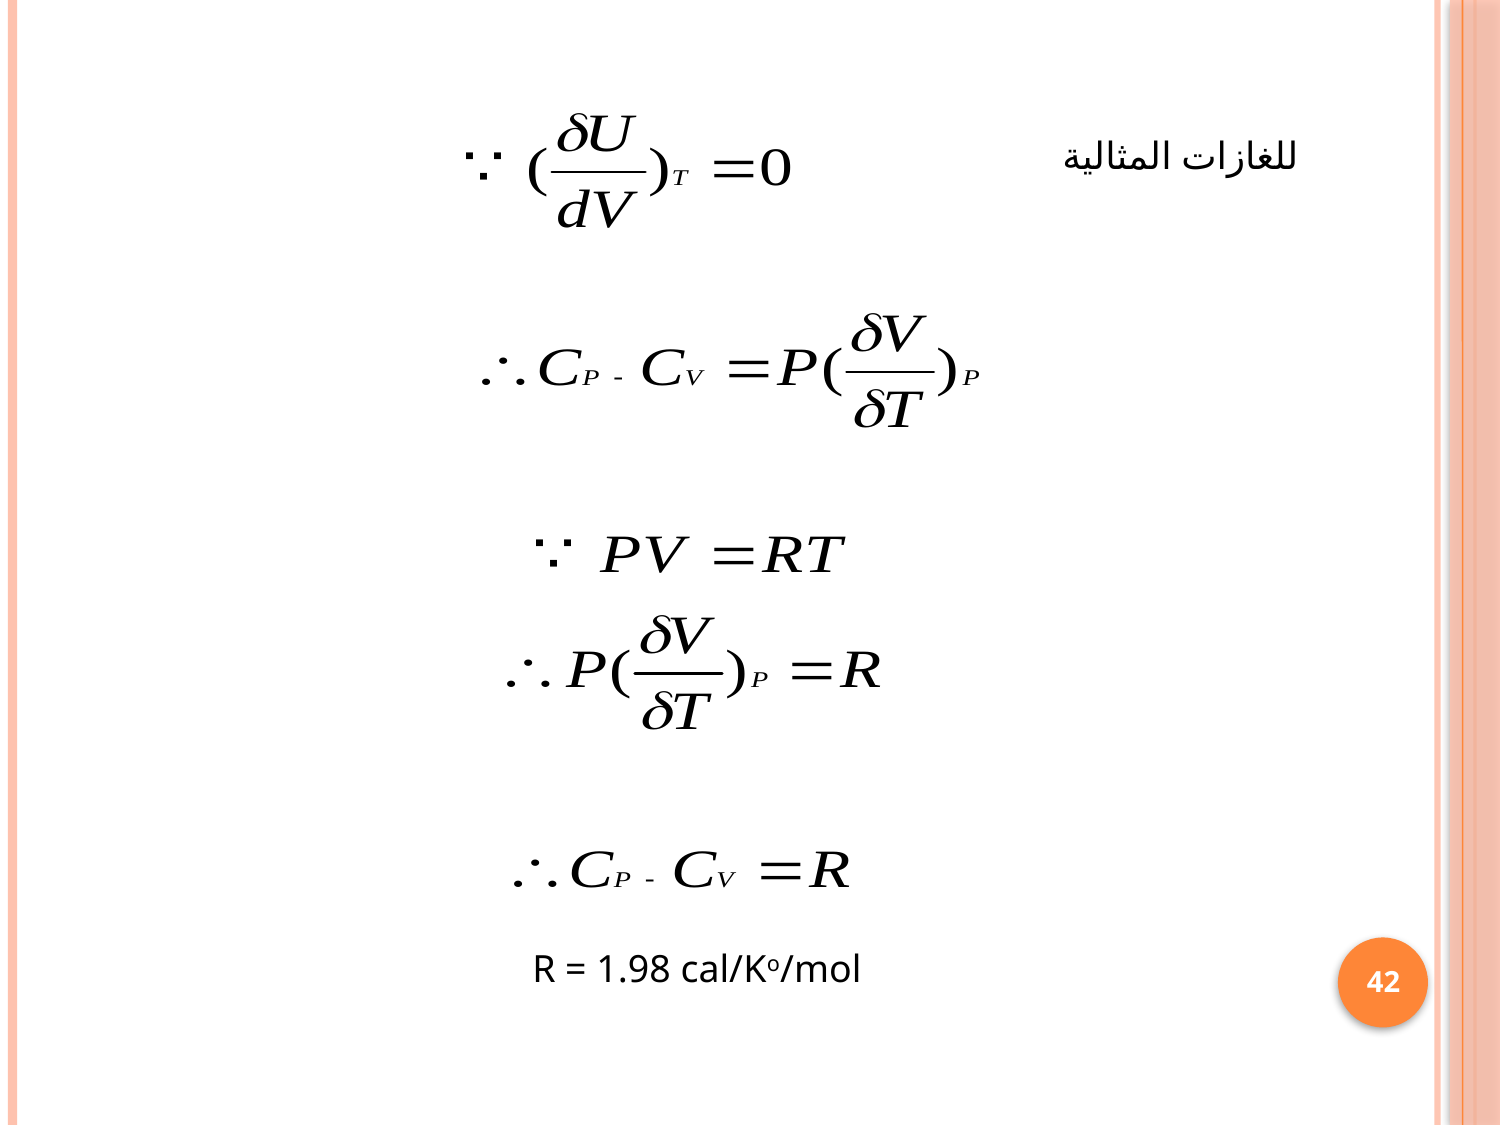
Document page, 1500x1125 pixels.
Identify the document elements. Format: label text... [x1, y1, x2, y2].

slide_number 42 [1333, 940, 1434, 1027]
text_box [505, 837, 862, 902]
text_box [461, 99, 807, 241]
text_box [499, 524, 895, 742]
text_box للغازات المثالية [1047, 124, 1314, 185]
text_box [474, 299, 994, 441]
text_box R = 1.98 cal/Ko/mol [517, 937, 877, 998]
